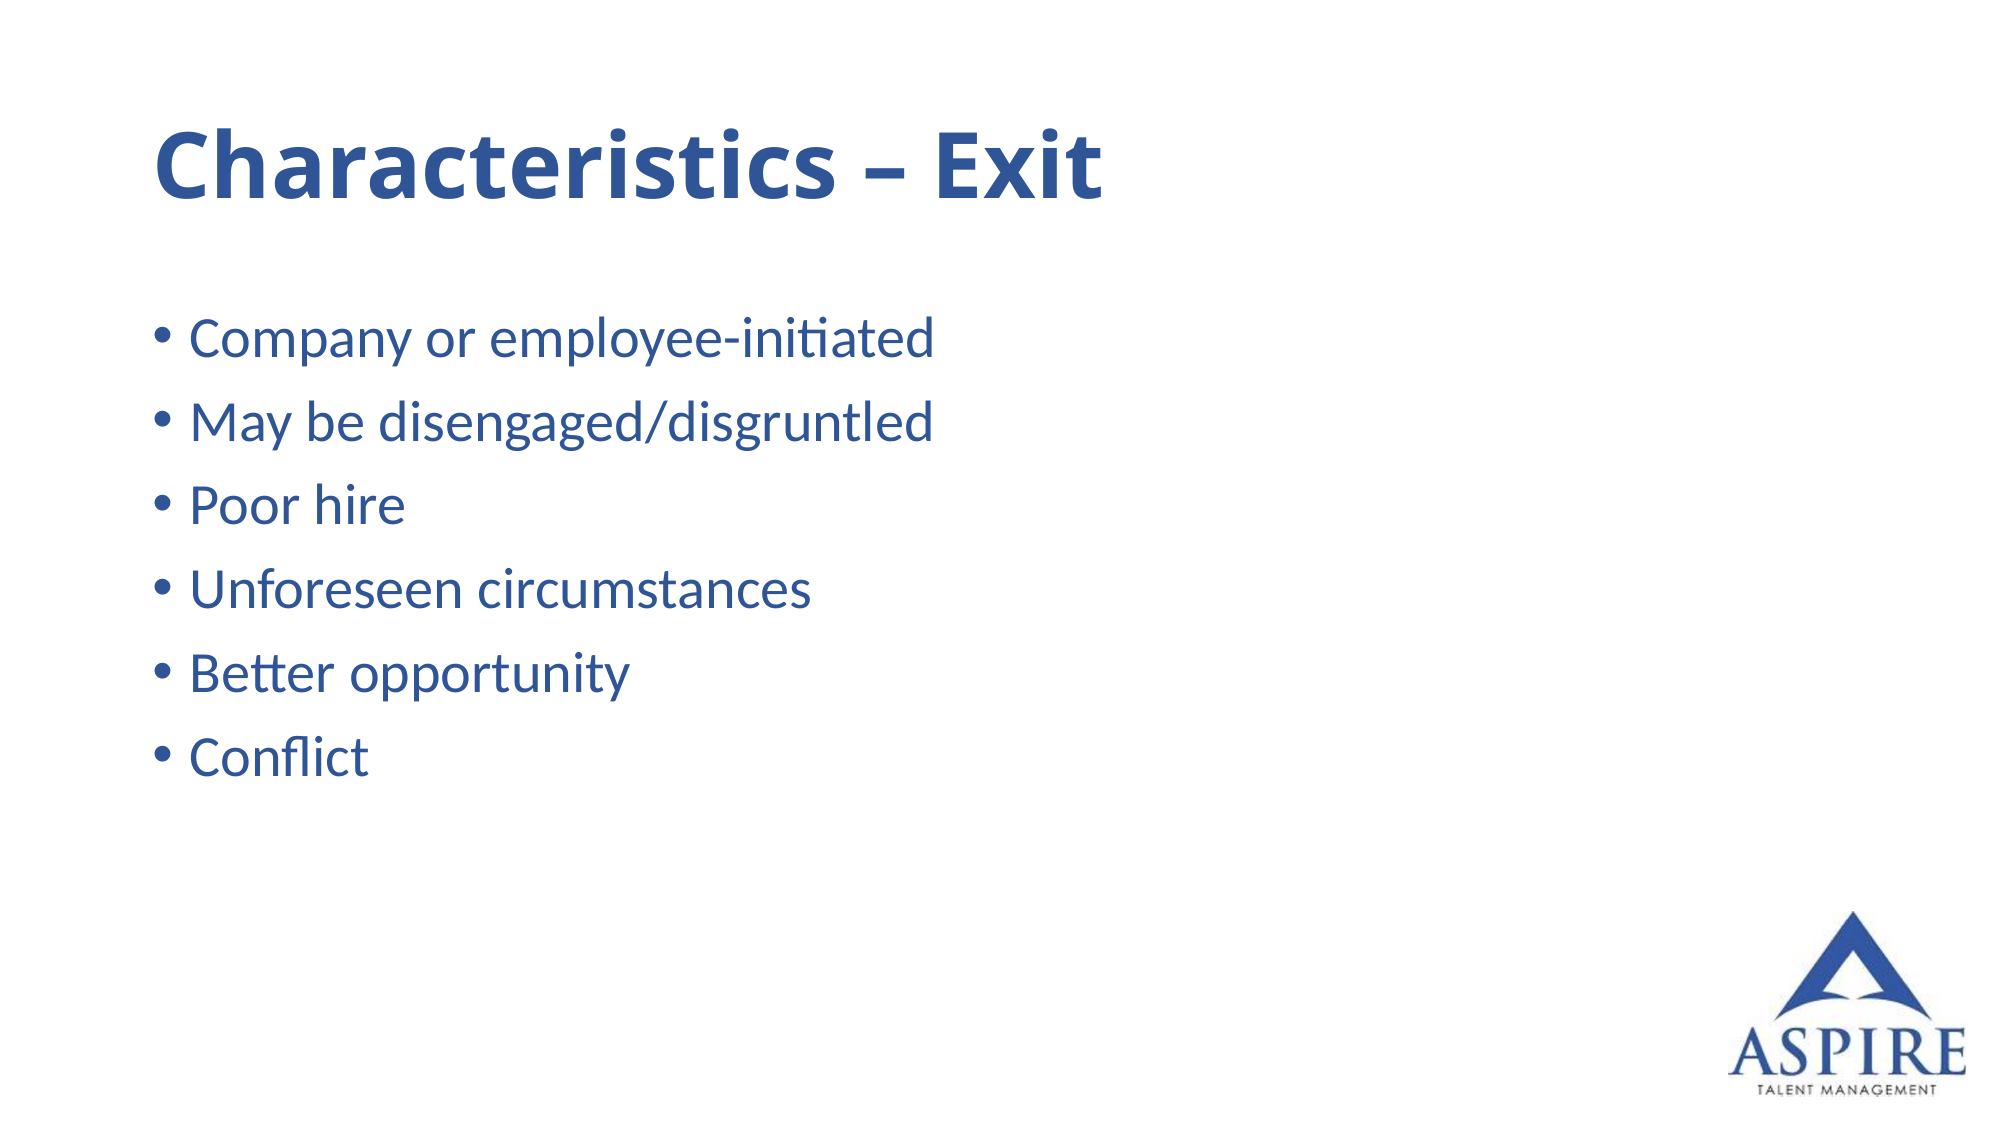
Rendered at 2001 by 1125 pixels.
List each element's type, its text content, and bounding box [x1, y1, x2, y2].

title Characteristics – Exit [137, 59, 1863, 278]
picture [1728, 911, 1966, 1097]
list Company or employee-initiated May be disengaged/disgruntled Poor hire Unforeseen circumstances Better opportunity Conflict [137, 299, 1863, 1014]
